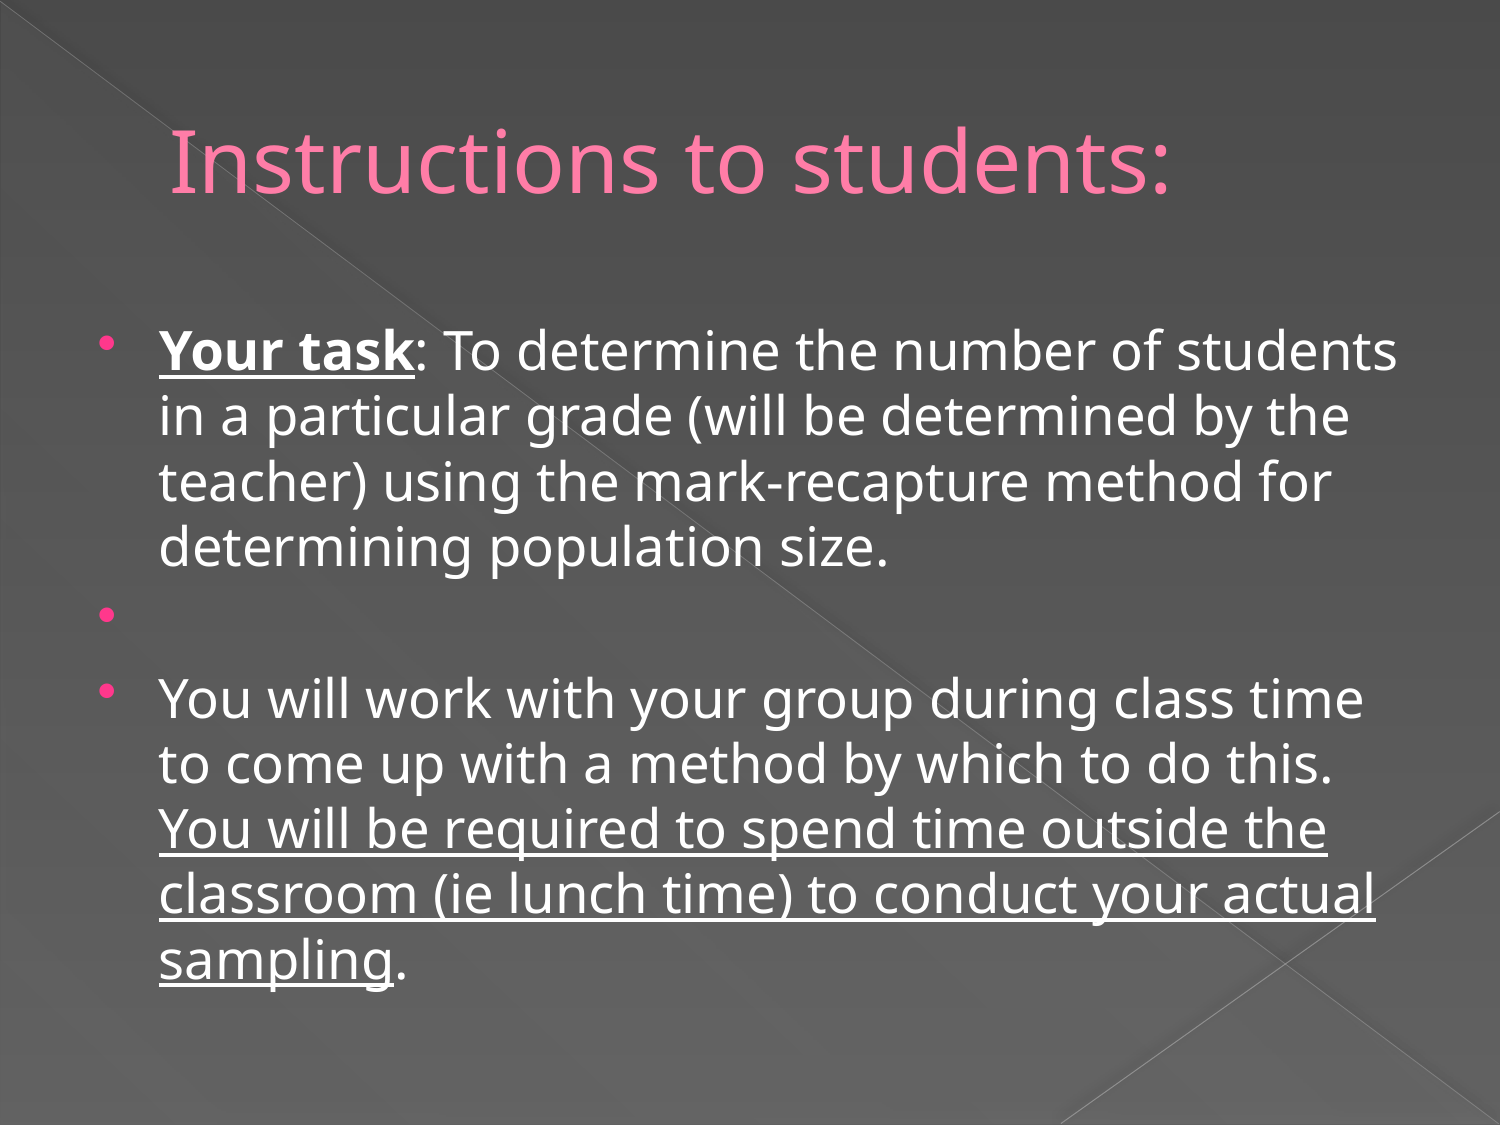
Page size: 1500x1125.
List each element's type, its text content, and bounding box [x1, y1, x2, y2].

title Instructions to students: [75, 43, 1425, 274]
list Your task: To determine the number of students in a particular grade (will be determined by the teacher) using the mark-recapture method for determining population size. You will work with your group during class time to come up with a method by which to do this. You will be required to spend time outside the classroom (ie lunch time) to conduct your actual sampling. [75, 308, 1425, 1059]
